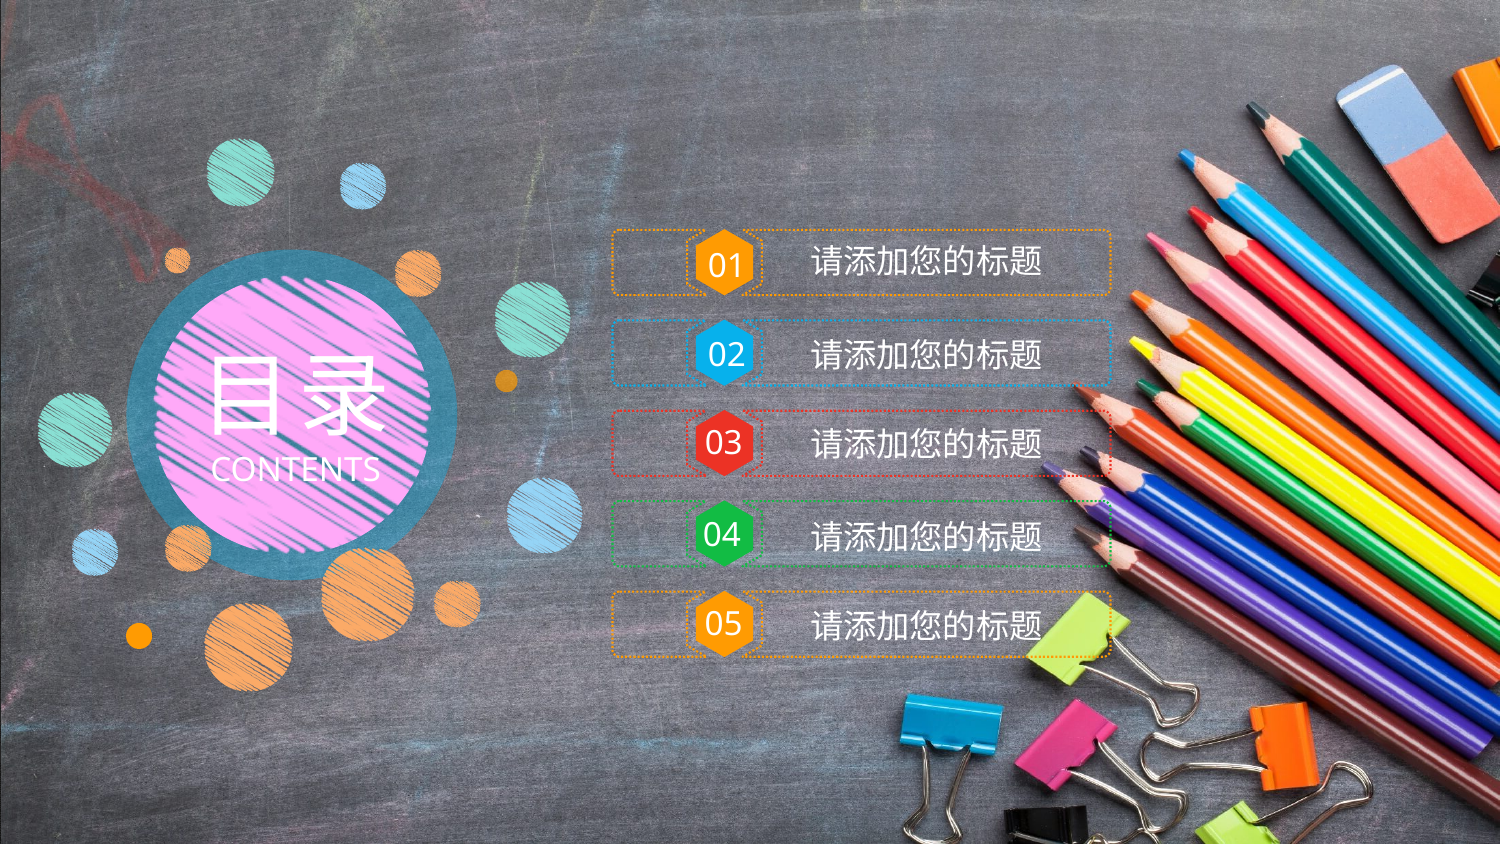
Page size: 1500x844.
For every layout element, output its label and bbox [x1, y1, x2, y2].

picture [0, 0, 1500, 844]
text_box [612, 409, 1128, 477]
text_box [612, 500, 1111, 567]
text_box [612, 590, 1111, 658]
text_box [612, 229, 1111, 298]
text_box [612, 319, 1111, 386]
